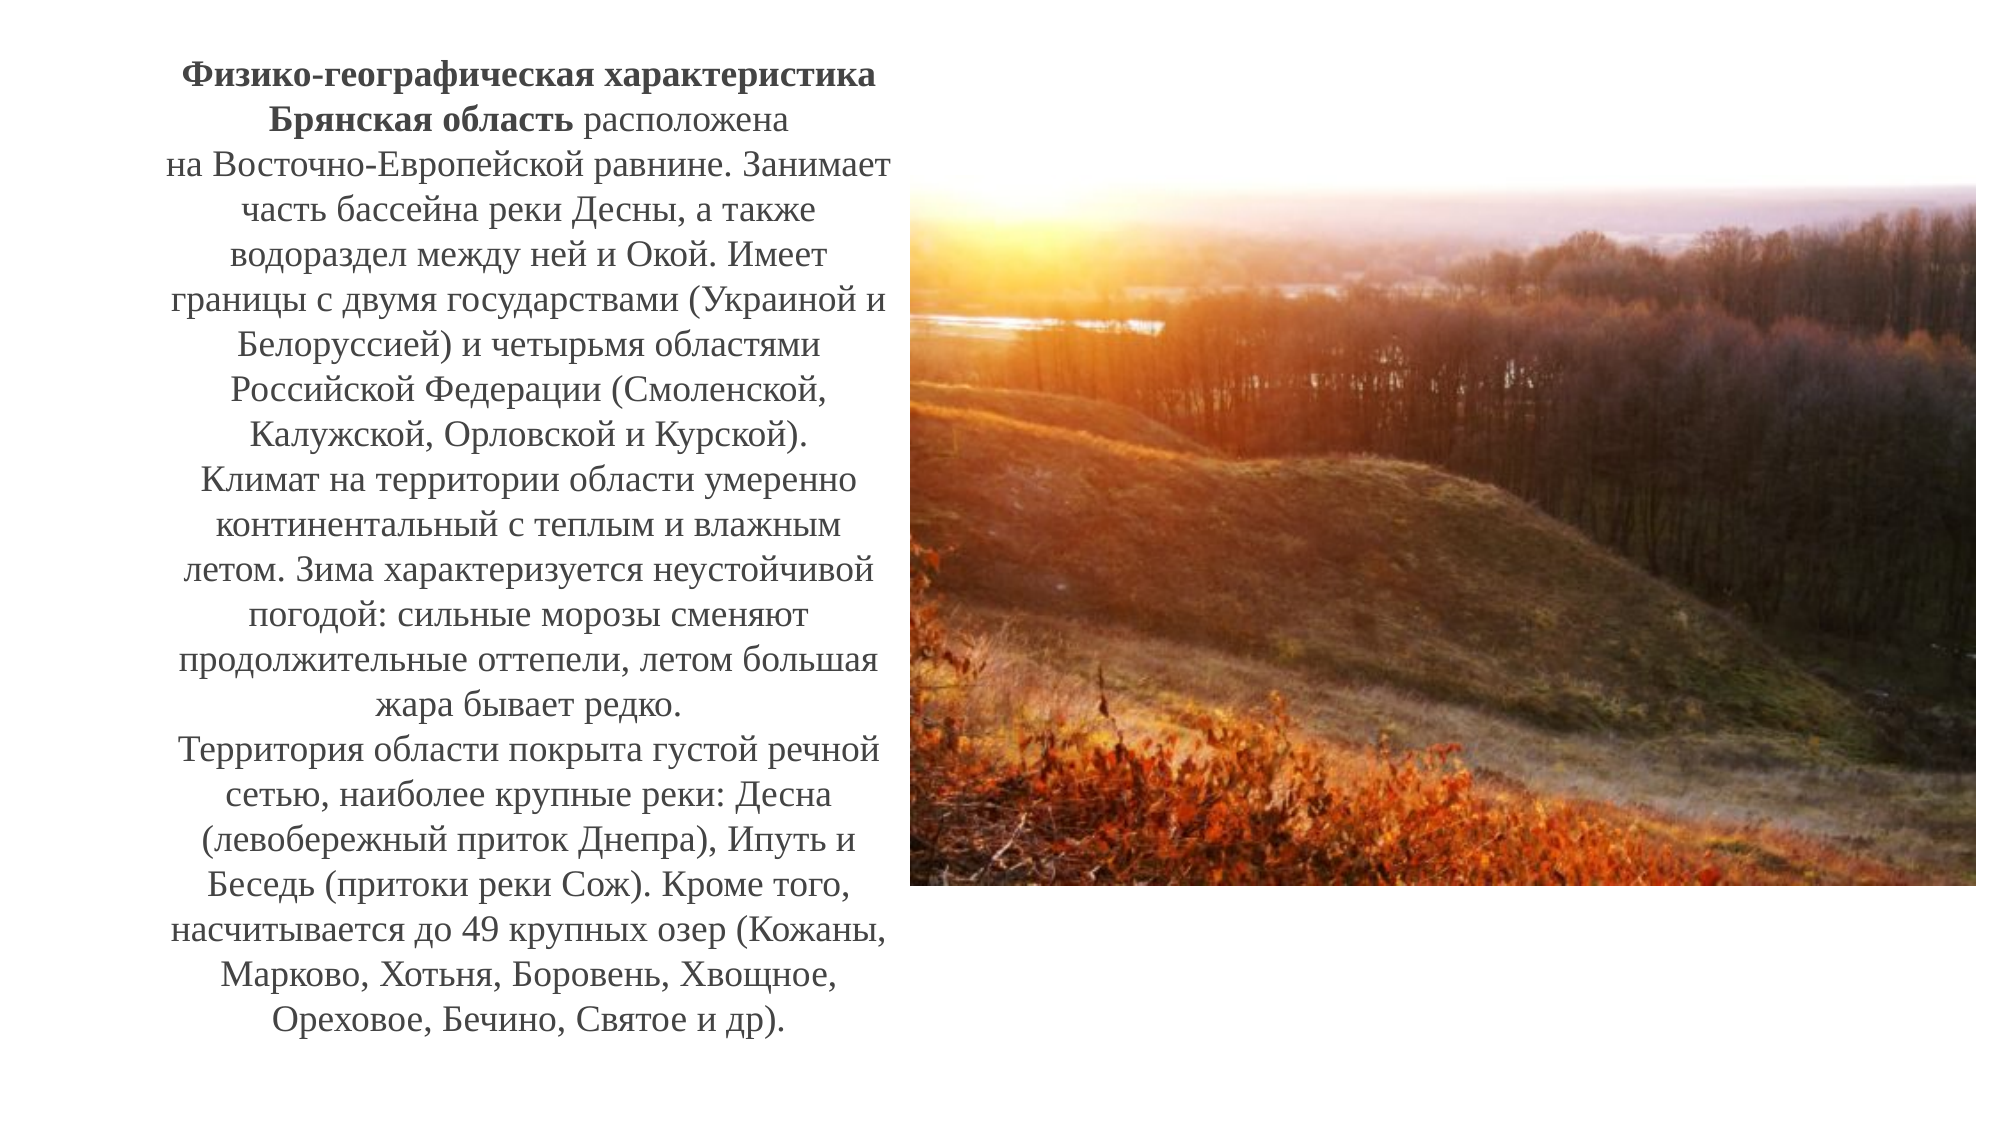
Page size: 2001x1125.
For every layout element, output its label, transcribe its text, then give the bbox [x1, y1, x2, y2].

picture [910, 175, 1977, 886]
text_box Физико-географическая характеристика Брянская область расположена на Восточно-Европейской равнине. Занимает часть бассейна реки Десны, а также водораздел между ней и Окой. Имеет границы с двумя государствами (Украиной и Белоруссией) и четырьмя областями Российской Федерации (Смоленской, Калужской, Орловской и Курской). Климат на территории области умеренно континентальный с теплым и влажным летом. Зима характеризуется неустойчивой погодой: сильные морозы сменяют продолжительные оттепели, летом большая жара бывает редко. Территория области покрыта густой речной сетью, наиболее крупные реки: Десна (левобережный приток Днепра), Ипуть и Беседь (притоки реки Сож). Кроме того, насчитывается до 49 крупных озер (Кожаны, Марково, Хотьня, Боровень, Хвощное, Ореховое, Бечино, Святое и др). [147, 41, 911, 1047]
